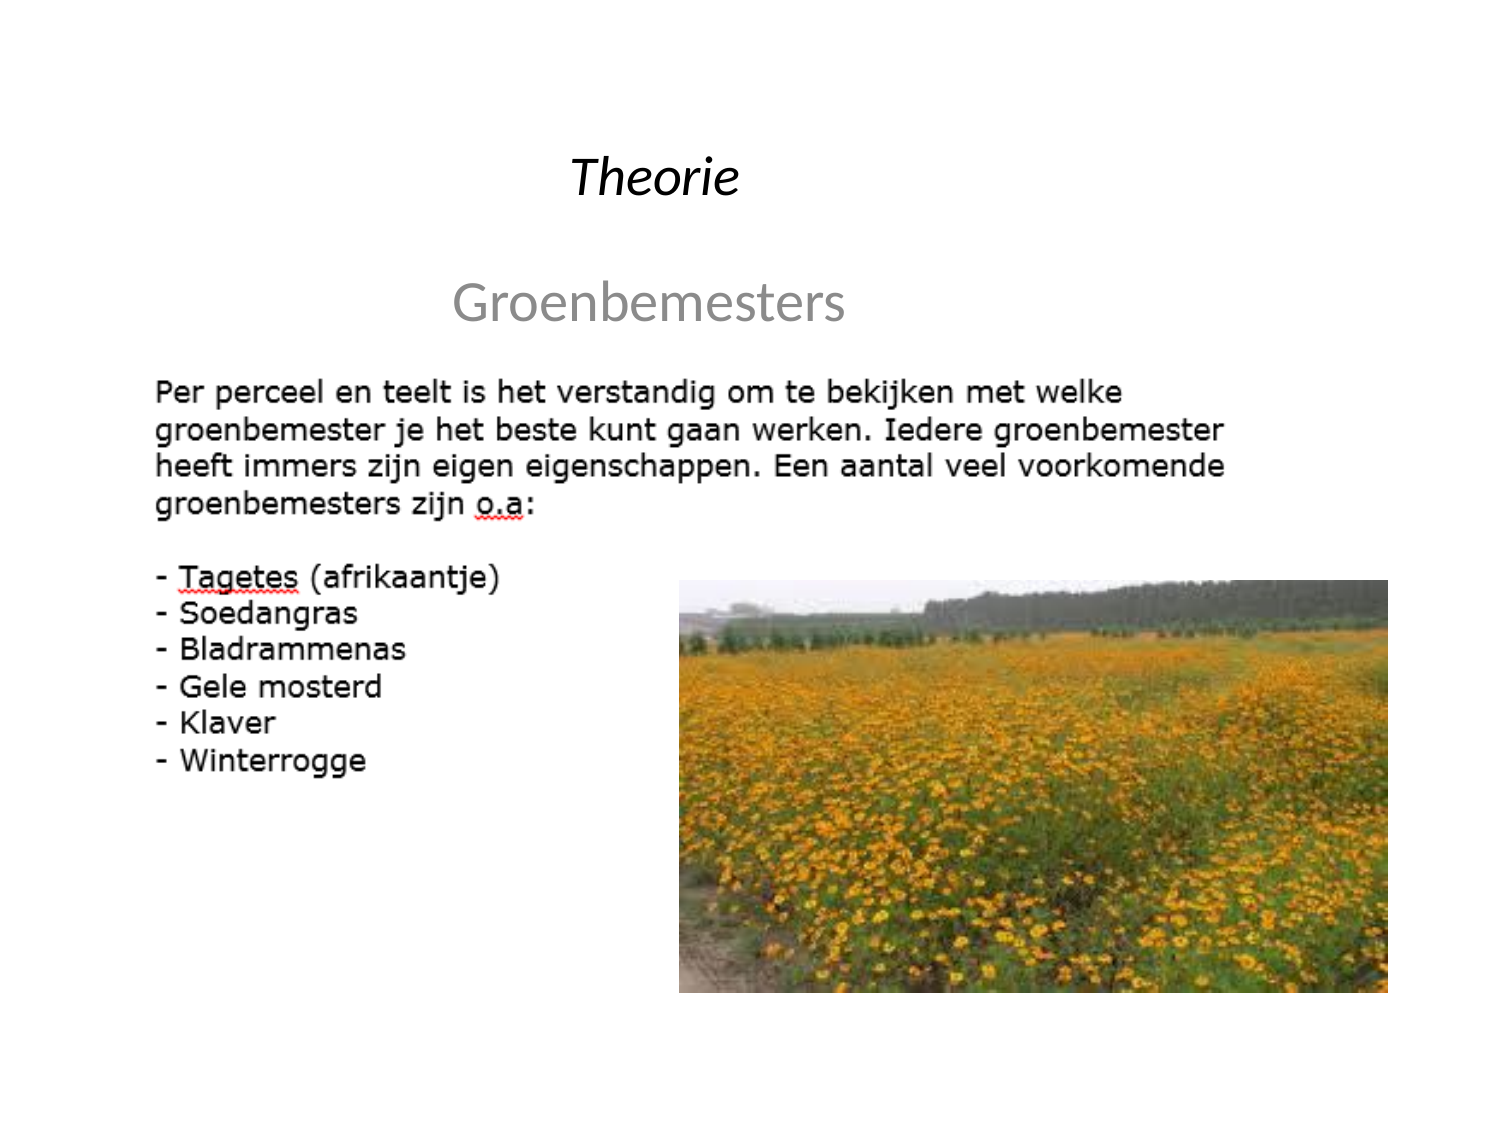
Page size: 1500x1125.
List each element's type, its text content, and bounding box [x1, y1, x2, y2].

subtitle Groenbemesters [64, 255, 1235, 882]
title Theorie [112, 101, 1199, 244]
picture [148, 373, 1389, 993]
